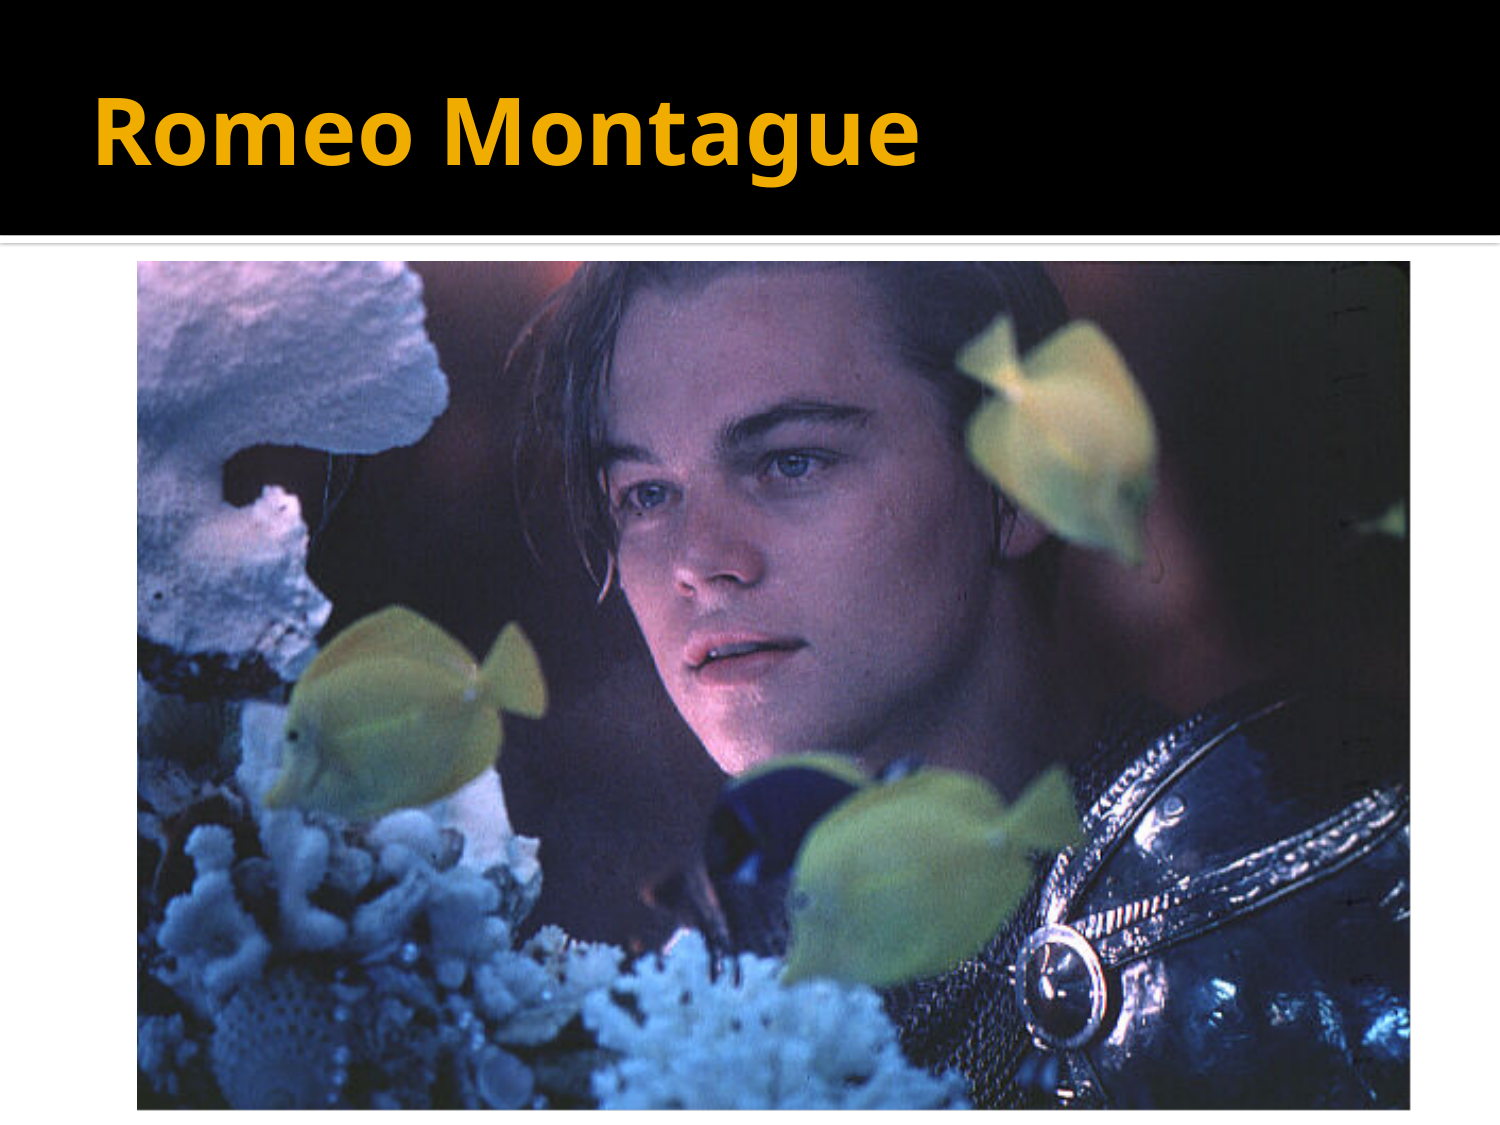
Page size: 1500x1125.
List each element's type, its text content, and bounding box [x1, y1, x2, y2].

title Romeo Montague [75, 25, 1425, 231]
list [137, 261, 1413, 1113]
